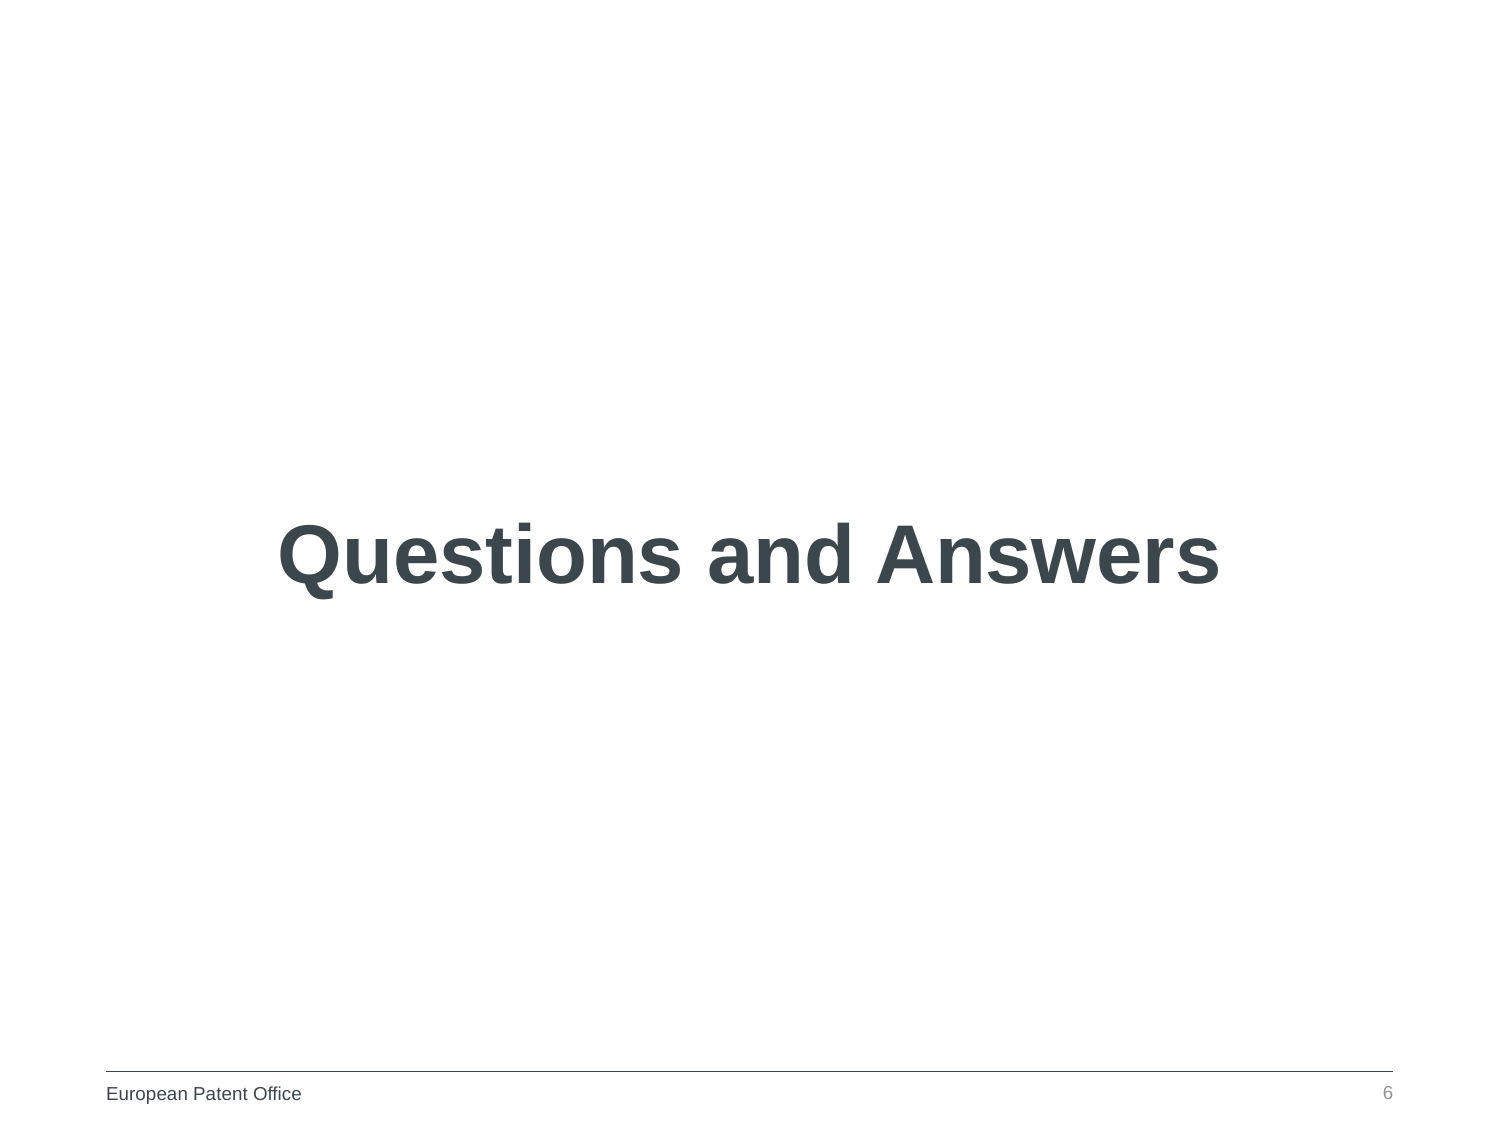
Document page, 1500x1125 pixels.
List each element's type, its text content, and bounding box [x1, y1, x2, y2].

list Questions and Answers [106, 212, 1394, 994]
slide_number 6 [1098, 1080, 1394, 1116]
